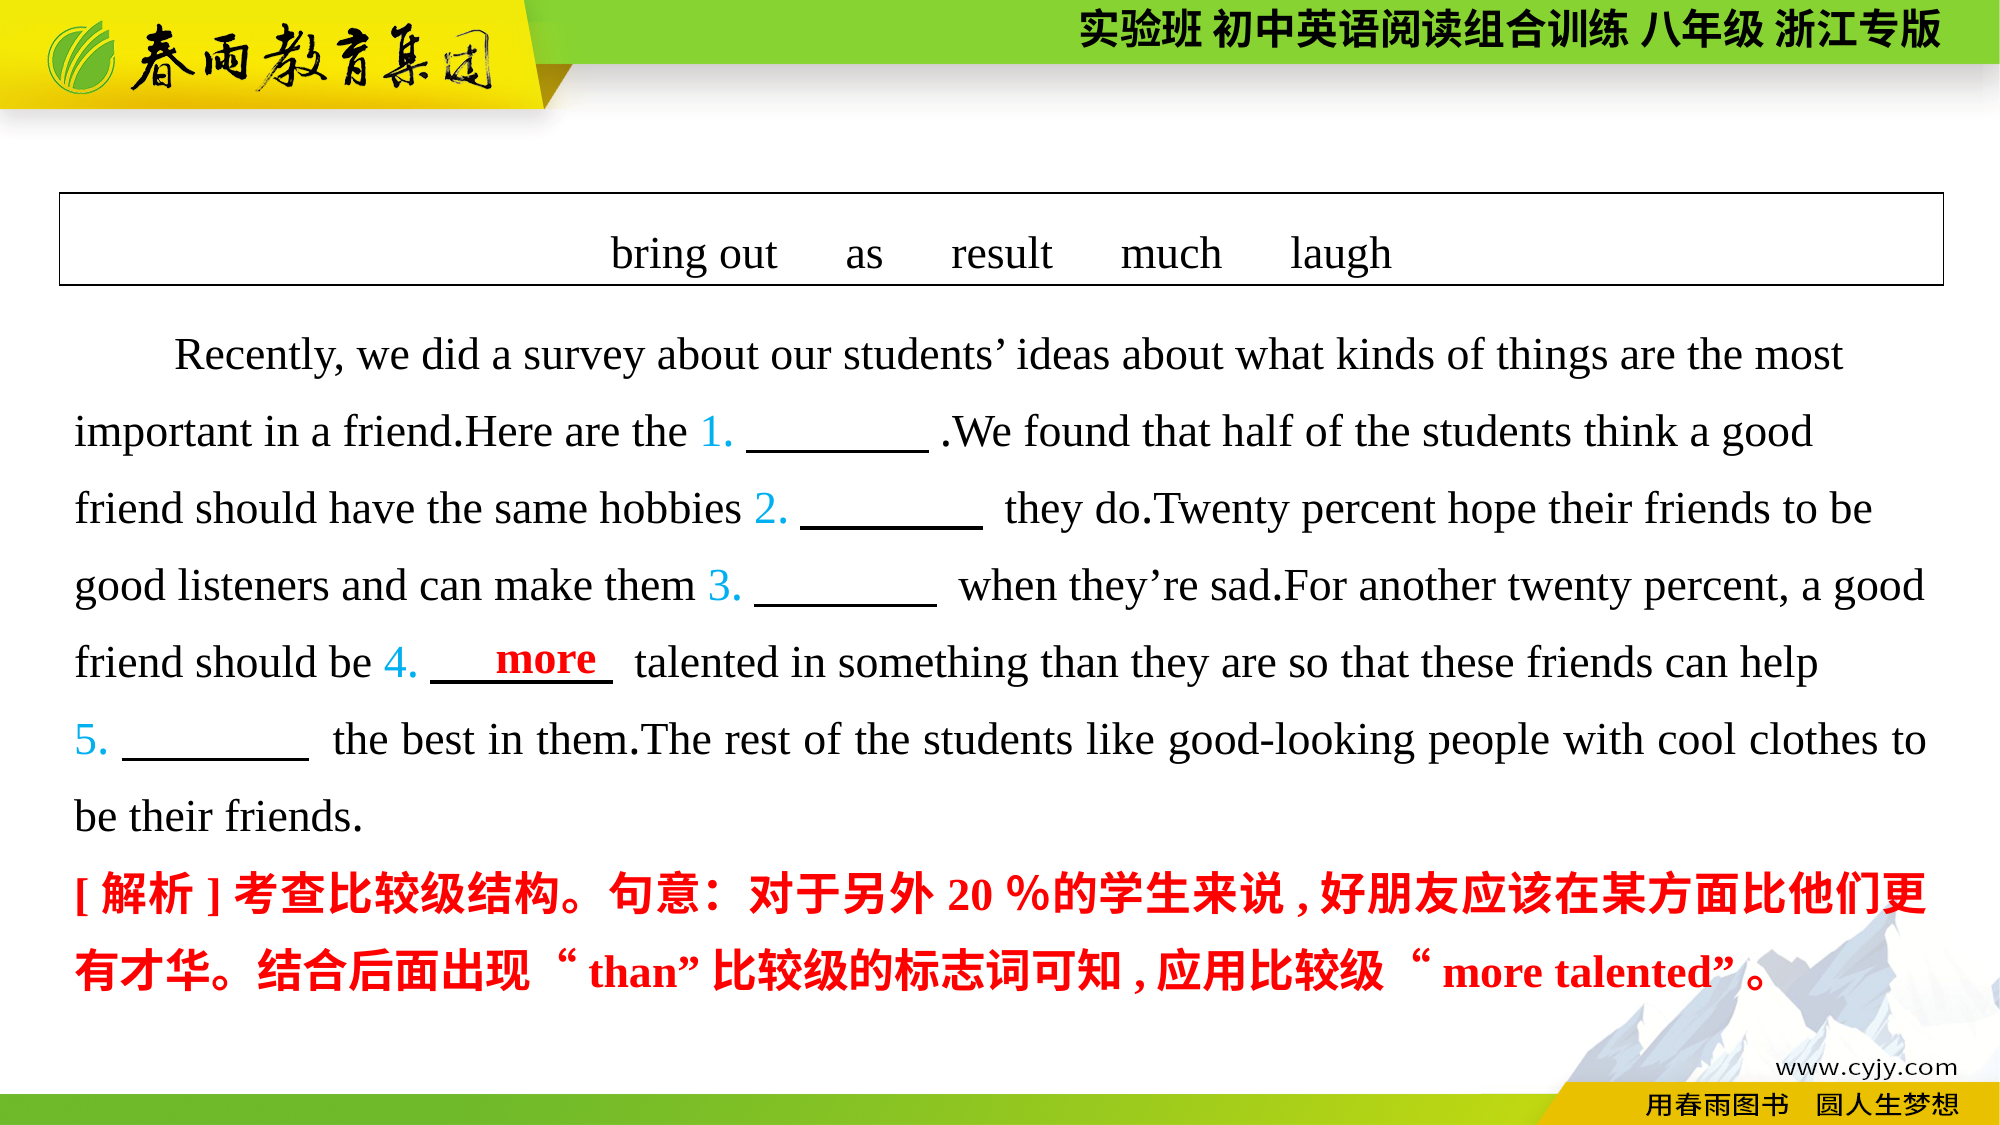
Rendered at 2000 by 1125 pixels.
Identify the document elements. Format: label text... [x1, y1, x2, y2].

text_box Recently, we did a survey about our students’ ideas about what kinds of things are the most important in a friend.Here are the 1. .We found that half of the students think a good friend should have the same hobbies 2. they do.Twenty percent hope their friends to be good listeners and can make them 3. when they’re sad.For another twenty percent, a good friend should be 4. talented in something than they are so that these friends can help 5. the best in them.The rest of the students like good-looking people with cool clothes to be their friends. [59, 294, 1944, 848]
picture [0, 0, 2000, 1125]
text_box [解析]考查比较级结构。句意：对于另外20％的学生来说,好朋友应该在某方面比他们更有才华。结合后面出现“than”比较级的标志词可知,应用比较级“more talented”。 [59, 848, 1944, 1004]
text_box more [480, 598, 612, 691]
text_box bring out as result much laugh [59, 193, 1944, 286]
